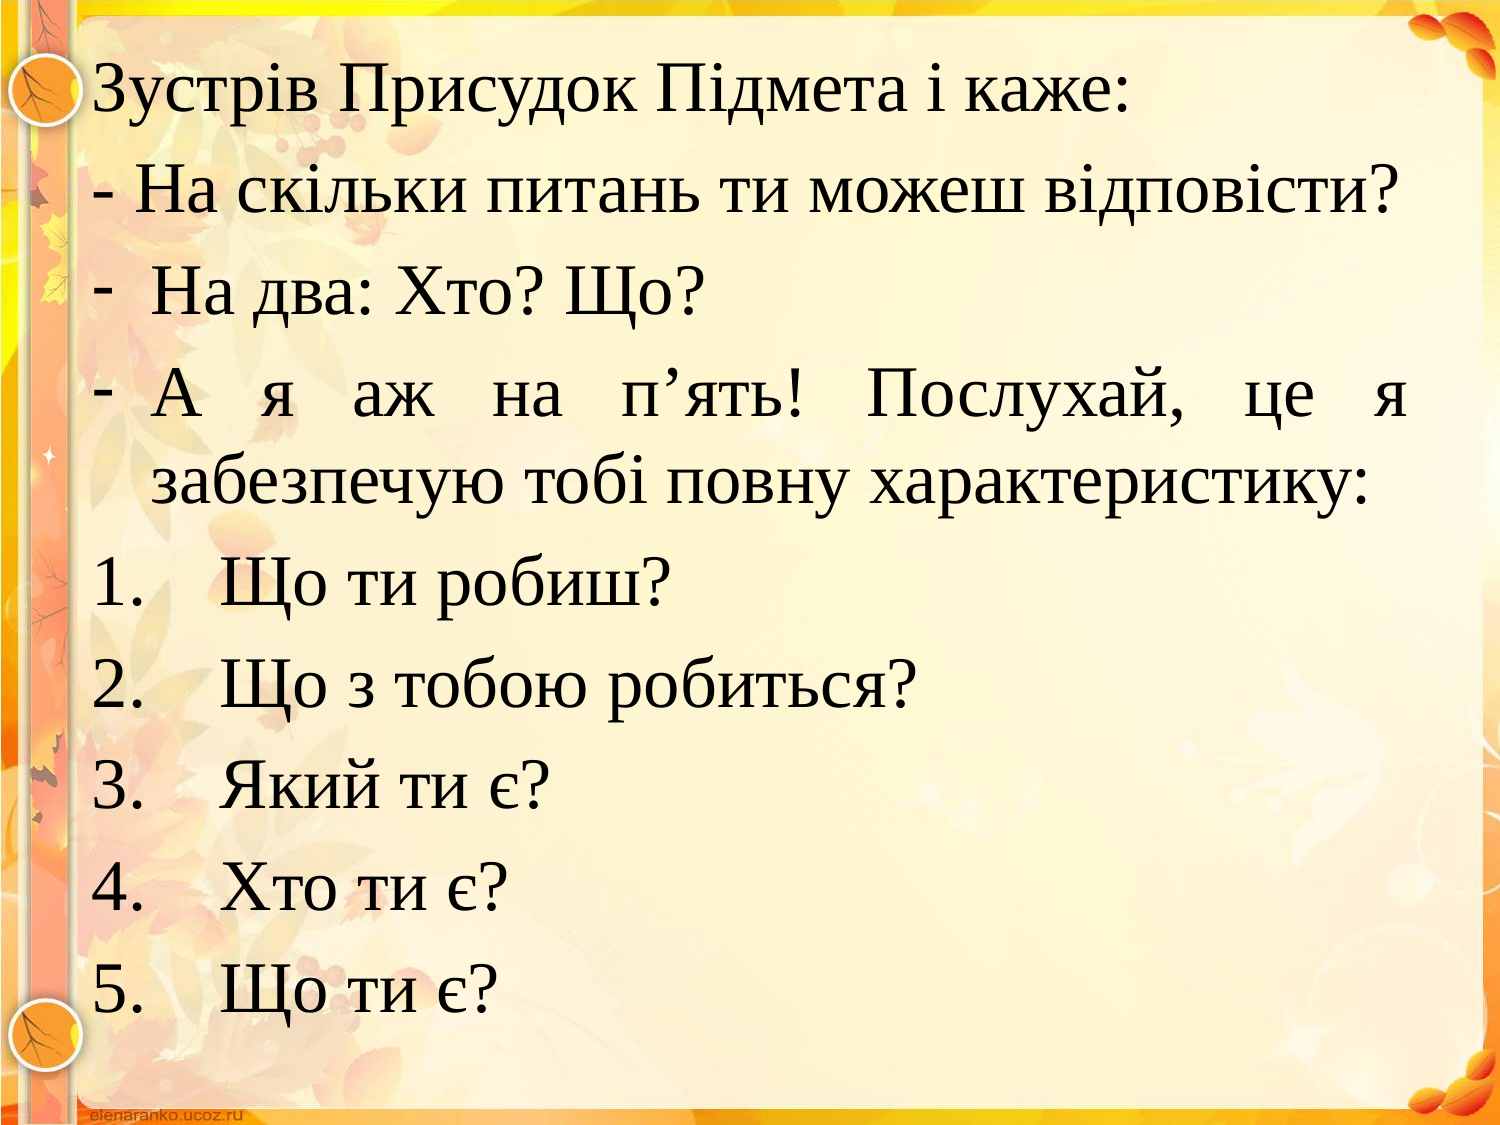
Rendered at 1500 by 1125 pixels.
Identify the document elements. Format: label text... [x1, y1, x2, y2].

picture [0, 0, 1500, 1125]
list Зустрів Присудок Підмета і каже: - На скільки питань ти можеш відповісти? На два: Хто? Що? А я аж на п’ять! Послухай, це я забезпечую тобі повну характеристику: Що ти робиш? Що з тобою робиться? Який ти є? Хто ти є? Що ти є? [76, 30, 1424, 1094]
